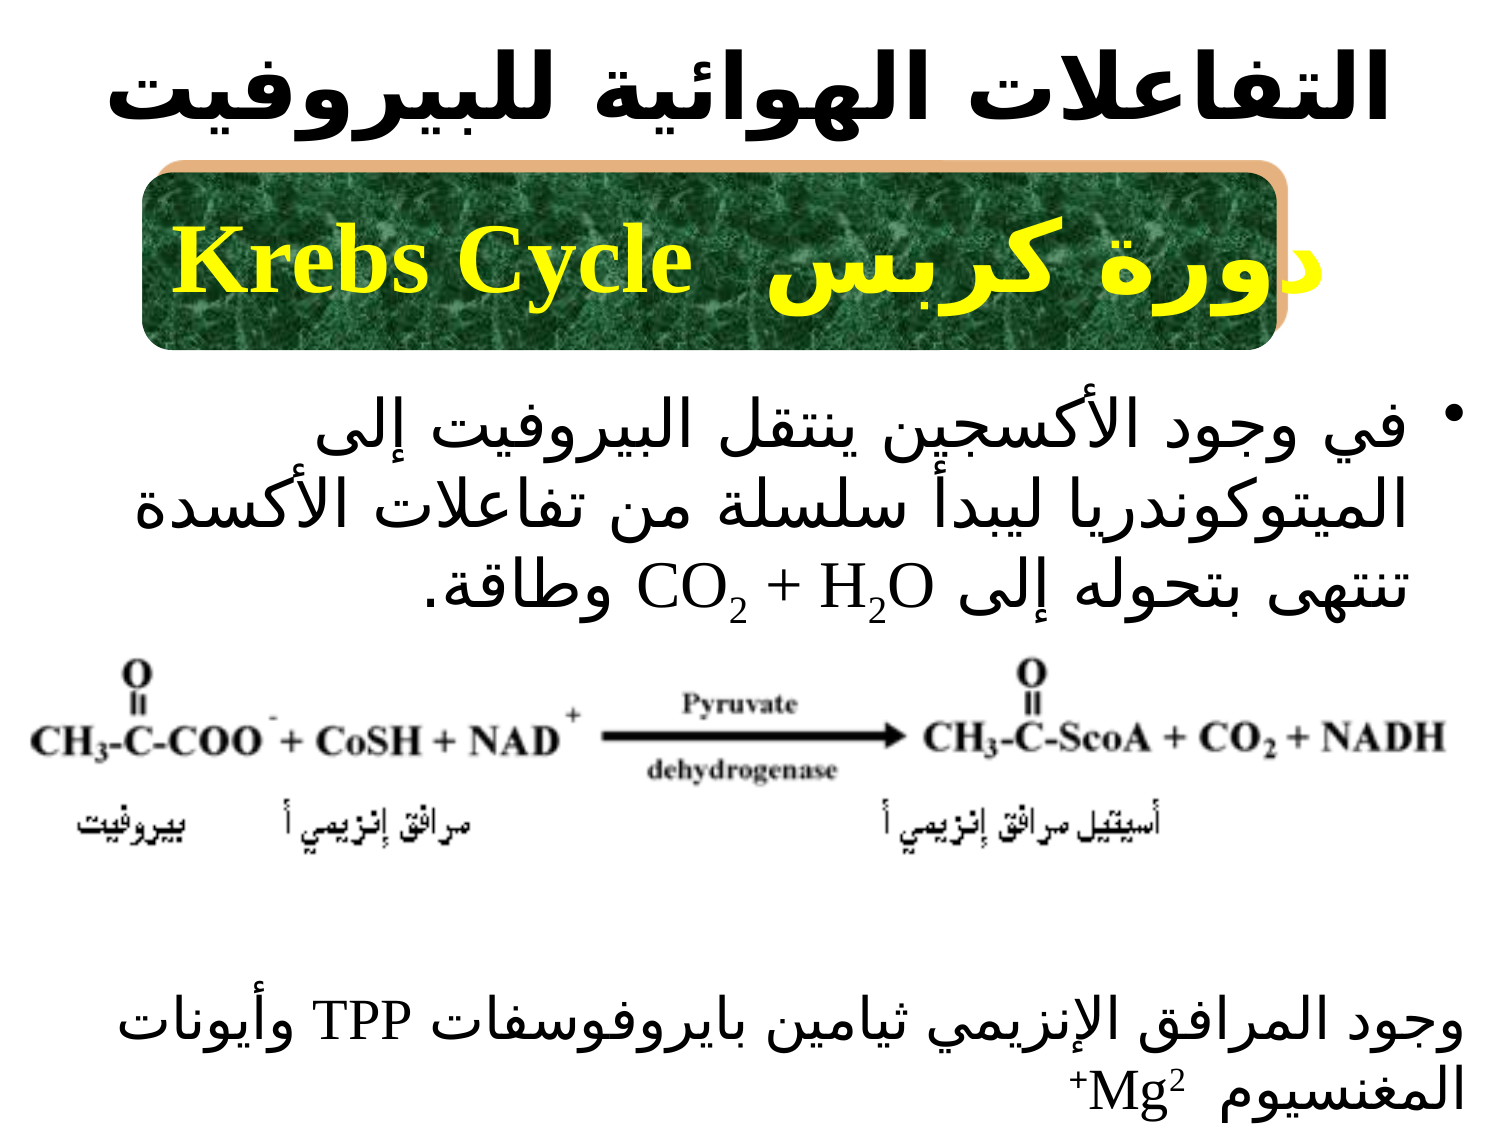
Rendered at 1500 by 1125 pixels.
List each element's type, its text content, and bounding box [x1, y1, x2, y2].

picture [29, 647, 1460, 893]
text_box في وجود الأكسجين ينتقل البيروفيت إلى الميتوكوندريا ليبدأ سلسلة من تفاعلات الأكسدة تنتهى بتحوله إلى CO2 + H2O وطاقة. [20, 373, 1483, 638]
text_box وجود المرافق الإنزيمي ثيامين بايروفوسفات TPP وأيونات المغنسيوم Mg2+ [17, 973, 1483, 1125]
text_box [76, 172, 1388, 351]
title التفاعلات الهوائية للبيروفيت [74, 6, 1426, 159]
